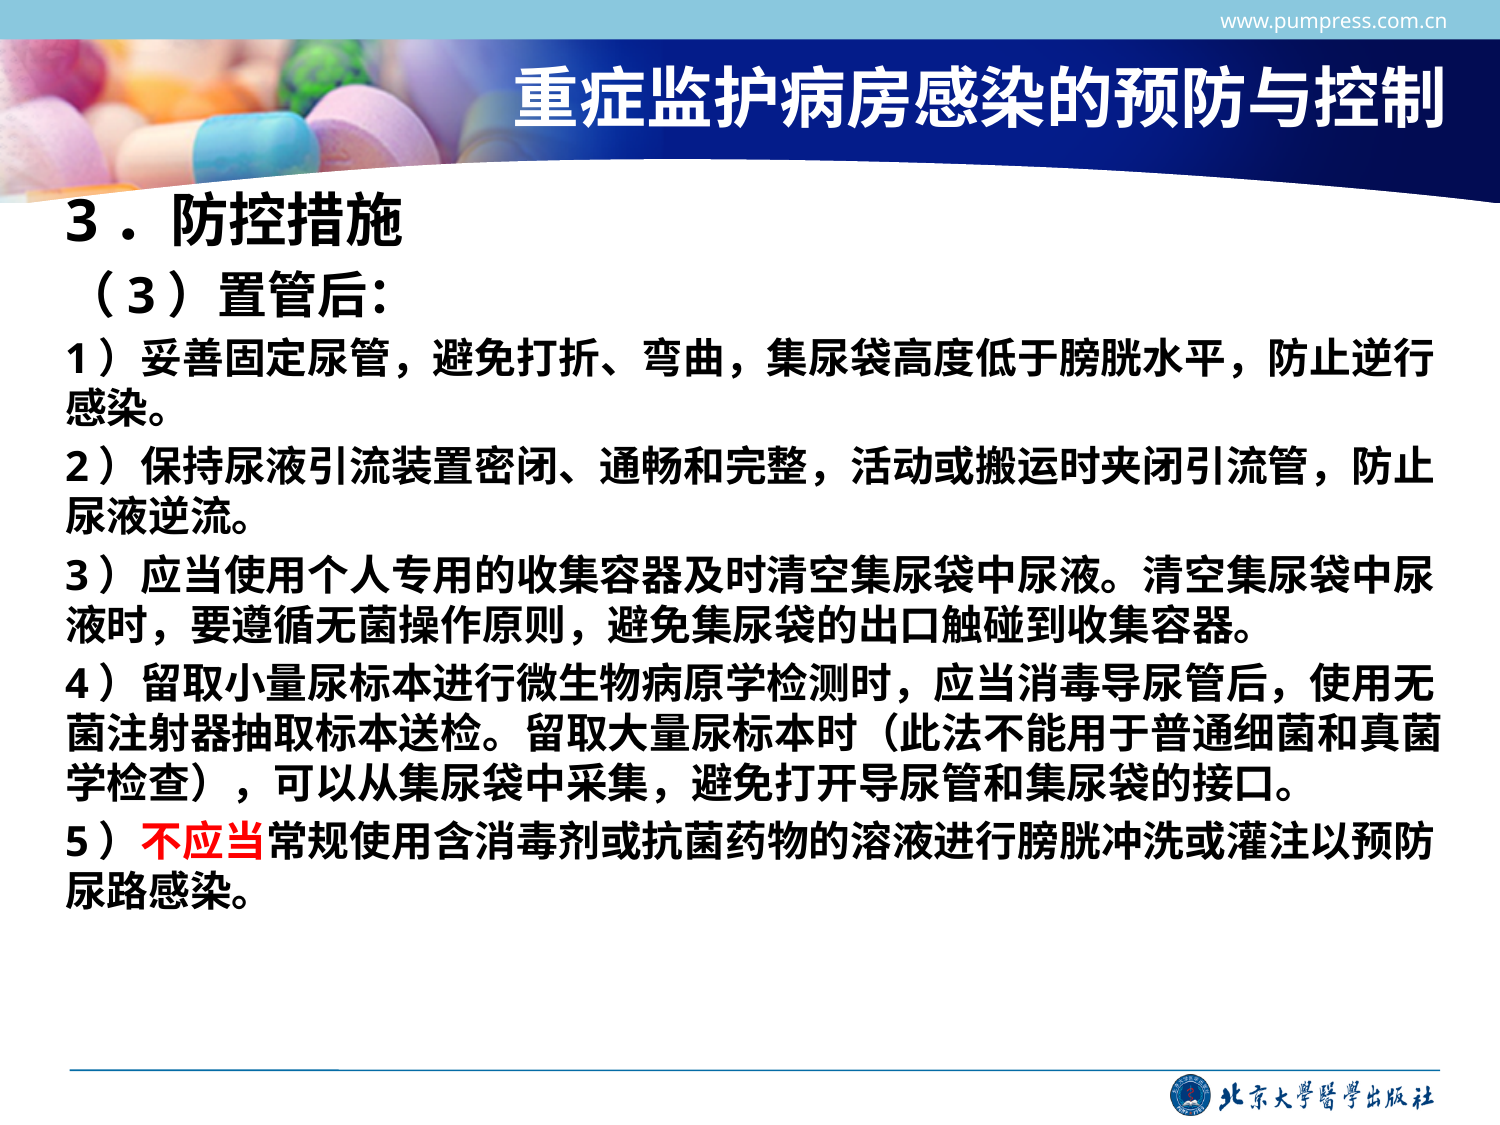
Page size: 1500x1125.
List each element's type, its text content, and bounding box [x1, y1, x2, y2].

picture [0, 40, 1500, 203]
title 重症监护病房感染的预防与控制 [137, 50, 1463, 143]
picture [1170, 1074, 1436, 1118]
list 3．防控措施 （3）置管后： 1）妥善固定尿管，避免打折、弯曲，集尿袋高度低于膀胱水平，防止逆行感染。 2）保持尿液引流装置密闭、通畅和完整，活动或搬运时夹闭引流管，防止尿液逆流。 3）应当使用个人专用的收集容器及时清空集尿袋中尿液。清空集尿袋中尿液时，要遵循无菌操作原则，避免集尿袋的出口触碰到收集容器。 4）留取小量尿标本进行微生物病原学检测时，应当消毒导尿管后，使用无菌注射器抽取标本送检。留取大量尿标本时（此法不能用于普通细菌和真菌学检查），可以从集尿袋中采集，避免打开导尿管和集尿袋的接口。 5）不应当常规使用含消毒剂或抗菌药物的溶液进行膀胱冲洗或灌注以预防尿路感染。 [50, 175, 1463, 976]
slide_number www.pumpress.com.cn [1024, 0, 1463, 38]
